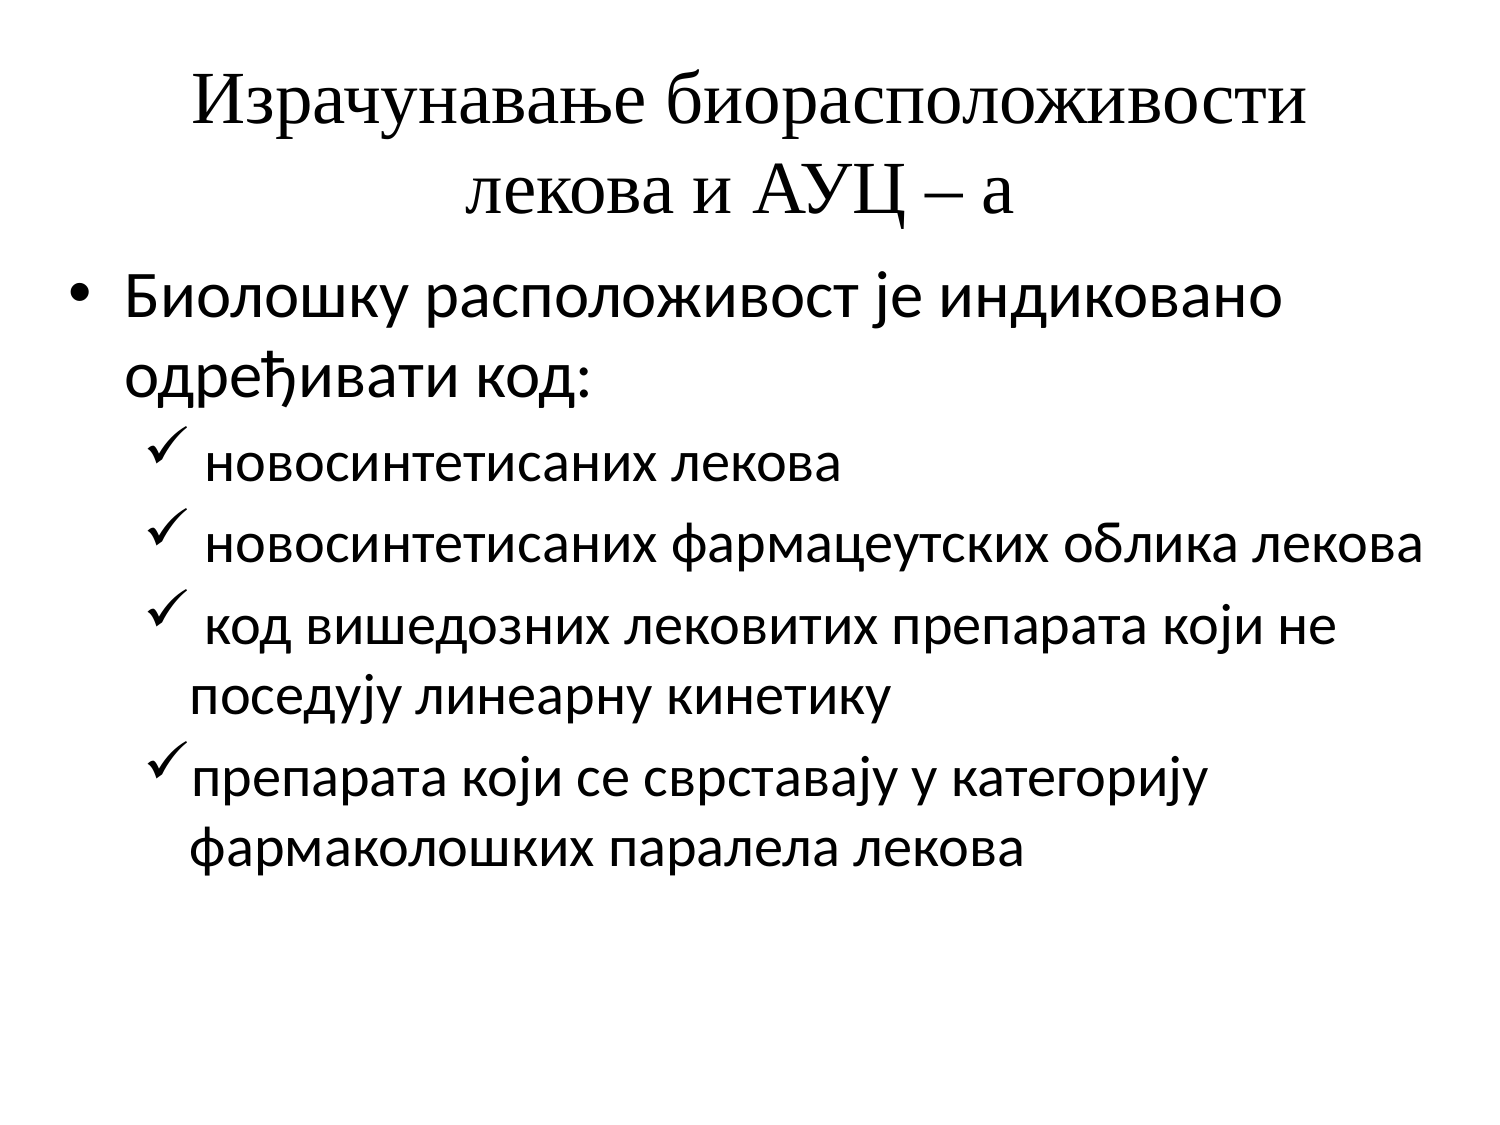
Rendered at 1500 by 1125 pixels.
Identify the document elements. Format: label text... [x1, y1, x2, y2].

list Биолошку расположивост је индиковано одређивати код: новосинтетисаних лекова новосинтетисаних фармацеутских облика лекова код вишедозних лековитих препарата који не поседују линеарну кинетику препарата који се сврставају у категорију фармаколошких паралела лекова [53, 243, 1447, 1059]
title Израчунавање биорасположивости лекова и АУЦ – а [75, 45, 1425, 233]
